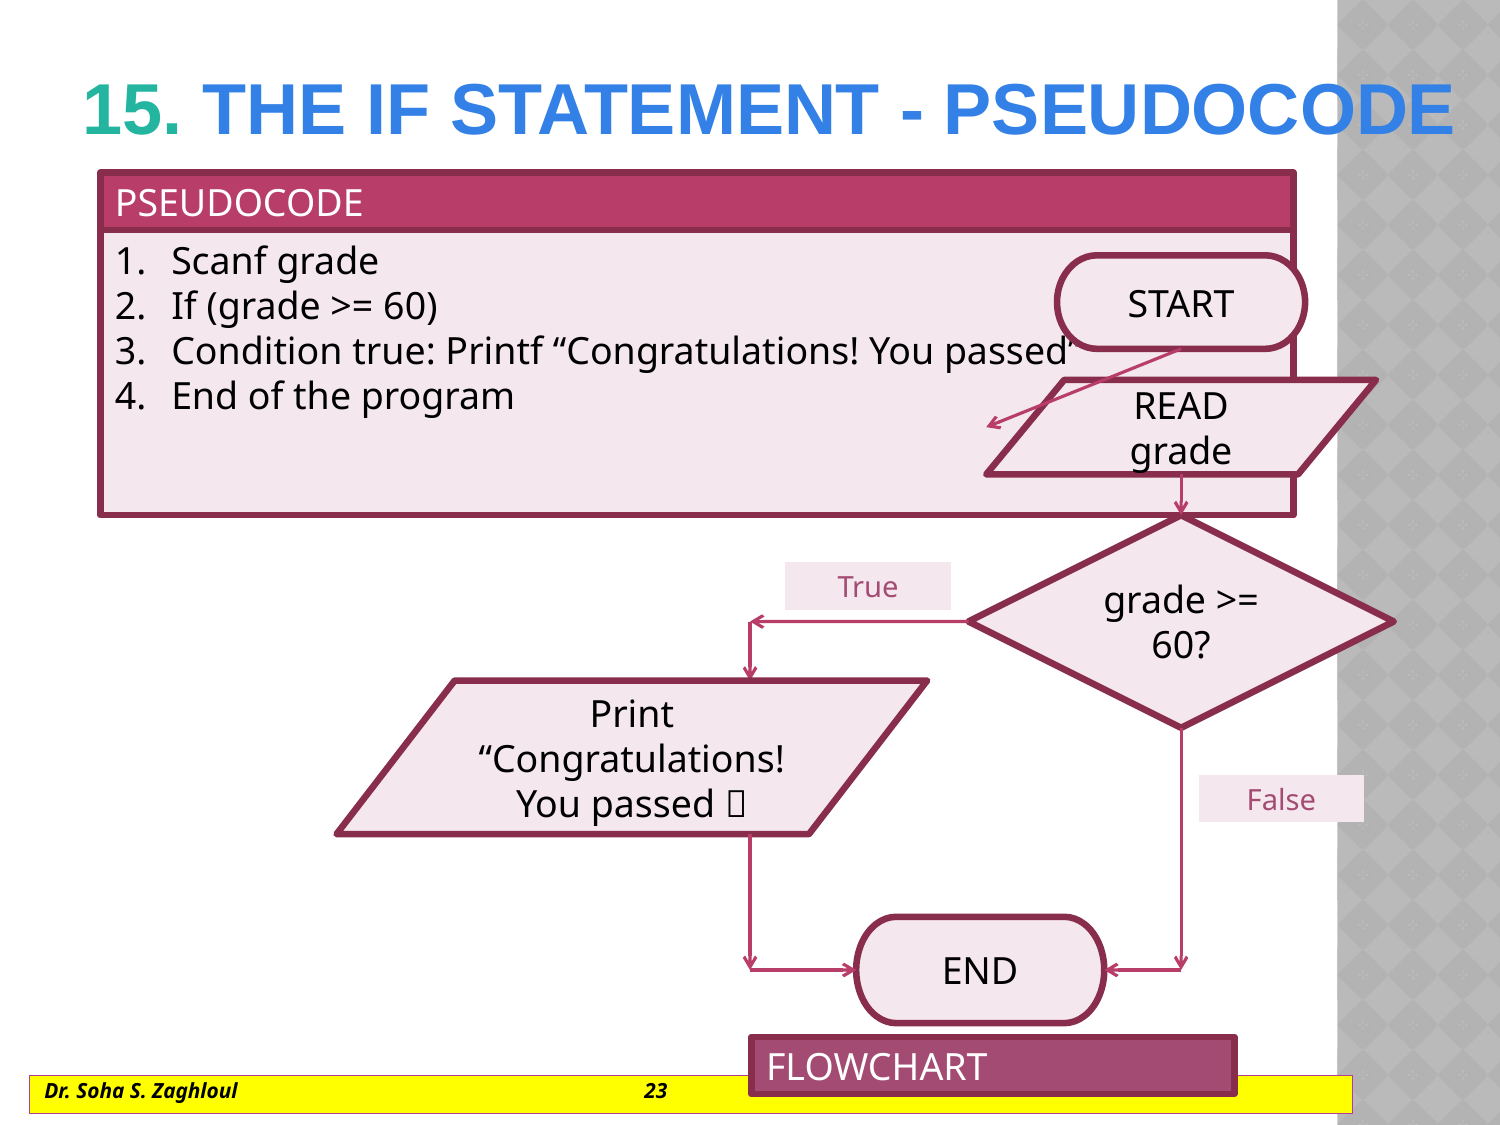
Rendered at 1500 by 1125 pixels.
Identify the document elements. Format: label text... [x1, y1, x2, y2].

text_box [99, 172, 1294, 516]
text_box Dr. Soha S. Zaghloul 23 [29, 1075, 1353, 1114]
title 15. The if statement - pseudocode [75, 52, 1471, 149]
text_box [336, 254, 1395, 1095]
